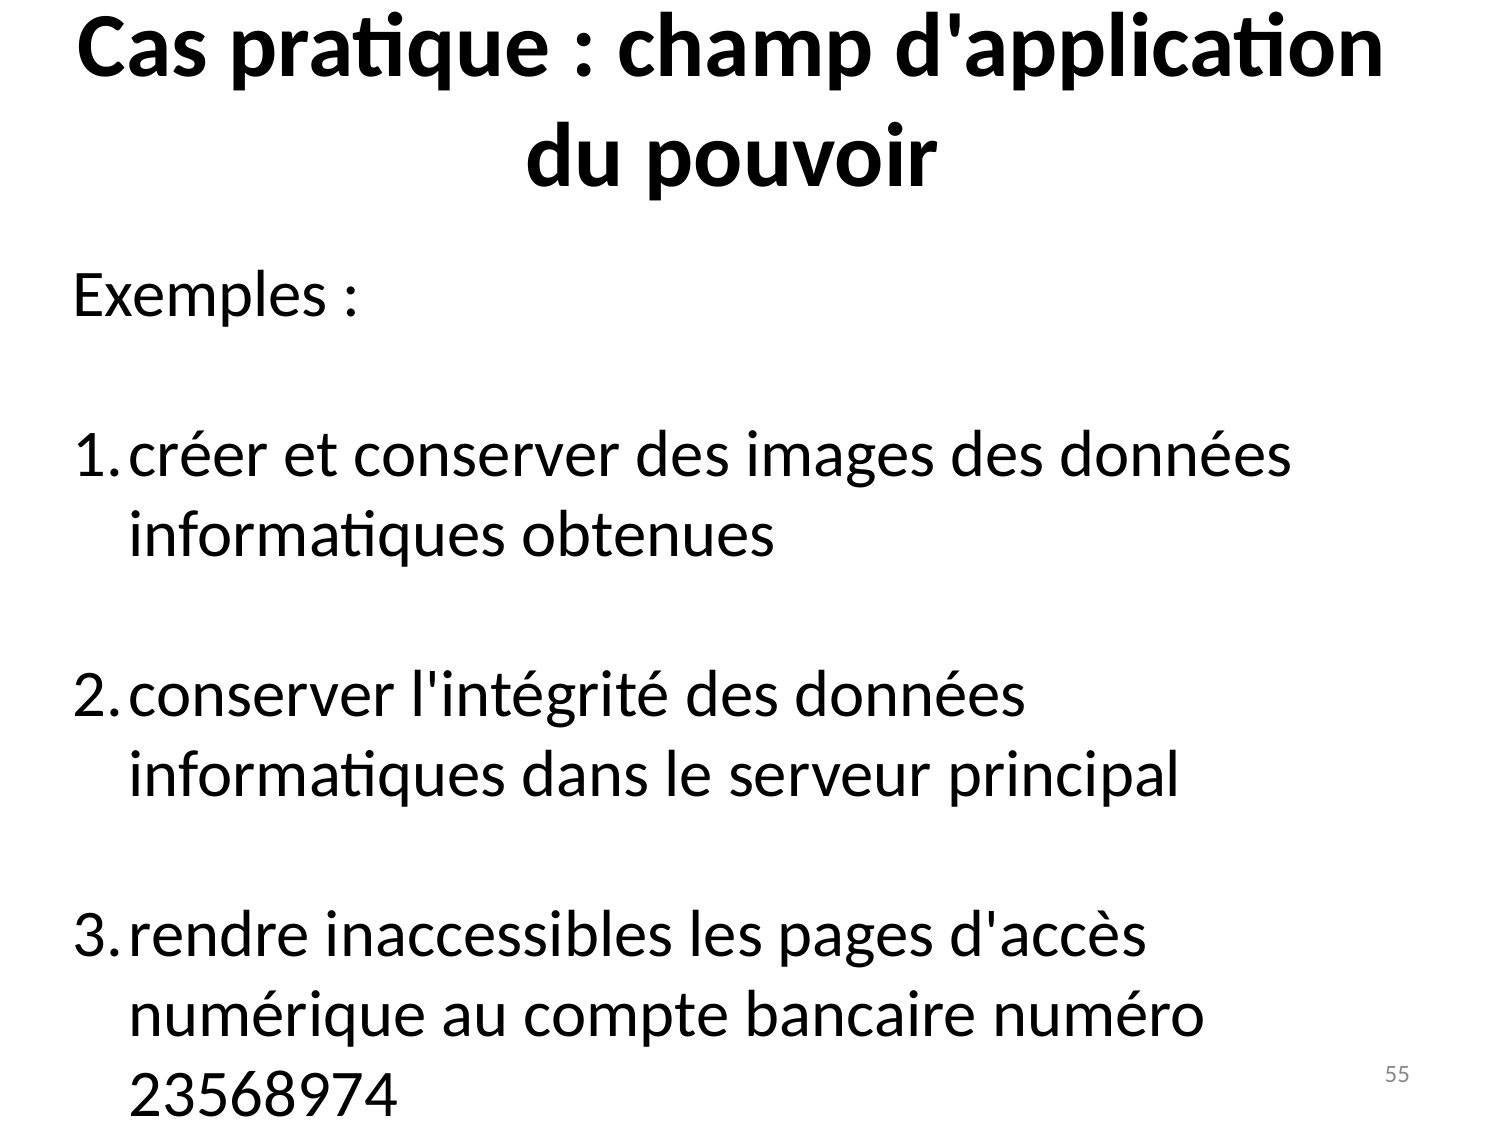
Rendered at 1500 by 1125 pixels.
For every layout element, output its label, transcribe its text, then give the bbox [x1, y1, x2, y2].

title Cas pratique : champ d'application du pouvoir [57, 56, 1408, 244]
text_box Exemples : créer et conserver des images des données informatiques obtenues conserver l'intégrité des données informatiques dans le serveur principal rendre inaccessibles les pages d'accès numérique au compte bancaire numéro 23568974 [57, 242, 1393, 1125]
slide_number 55 [1393, 1042, 1425, 1103]
